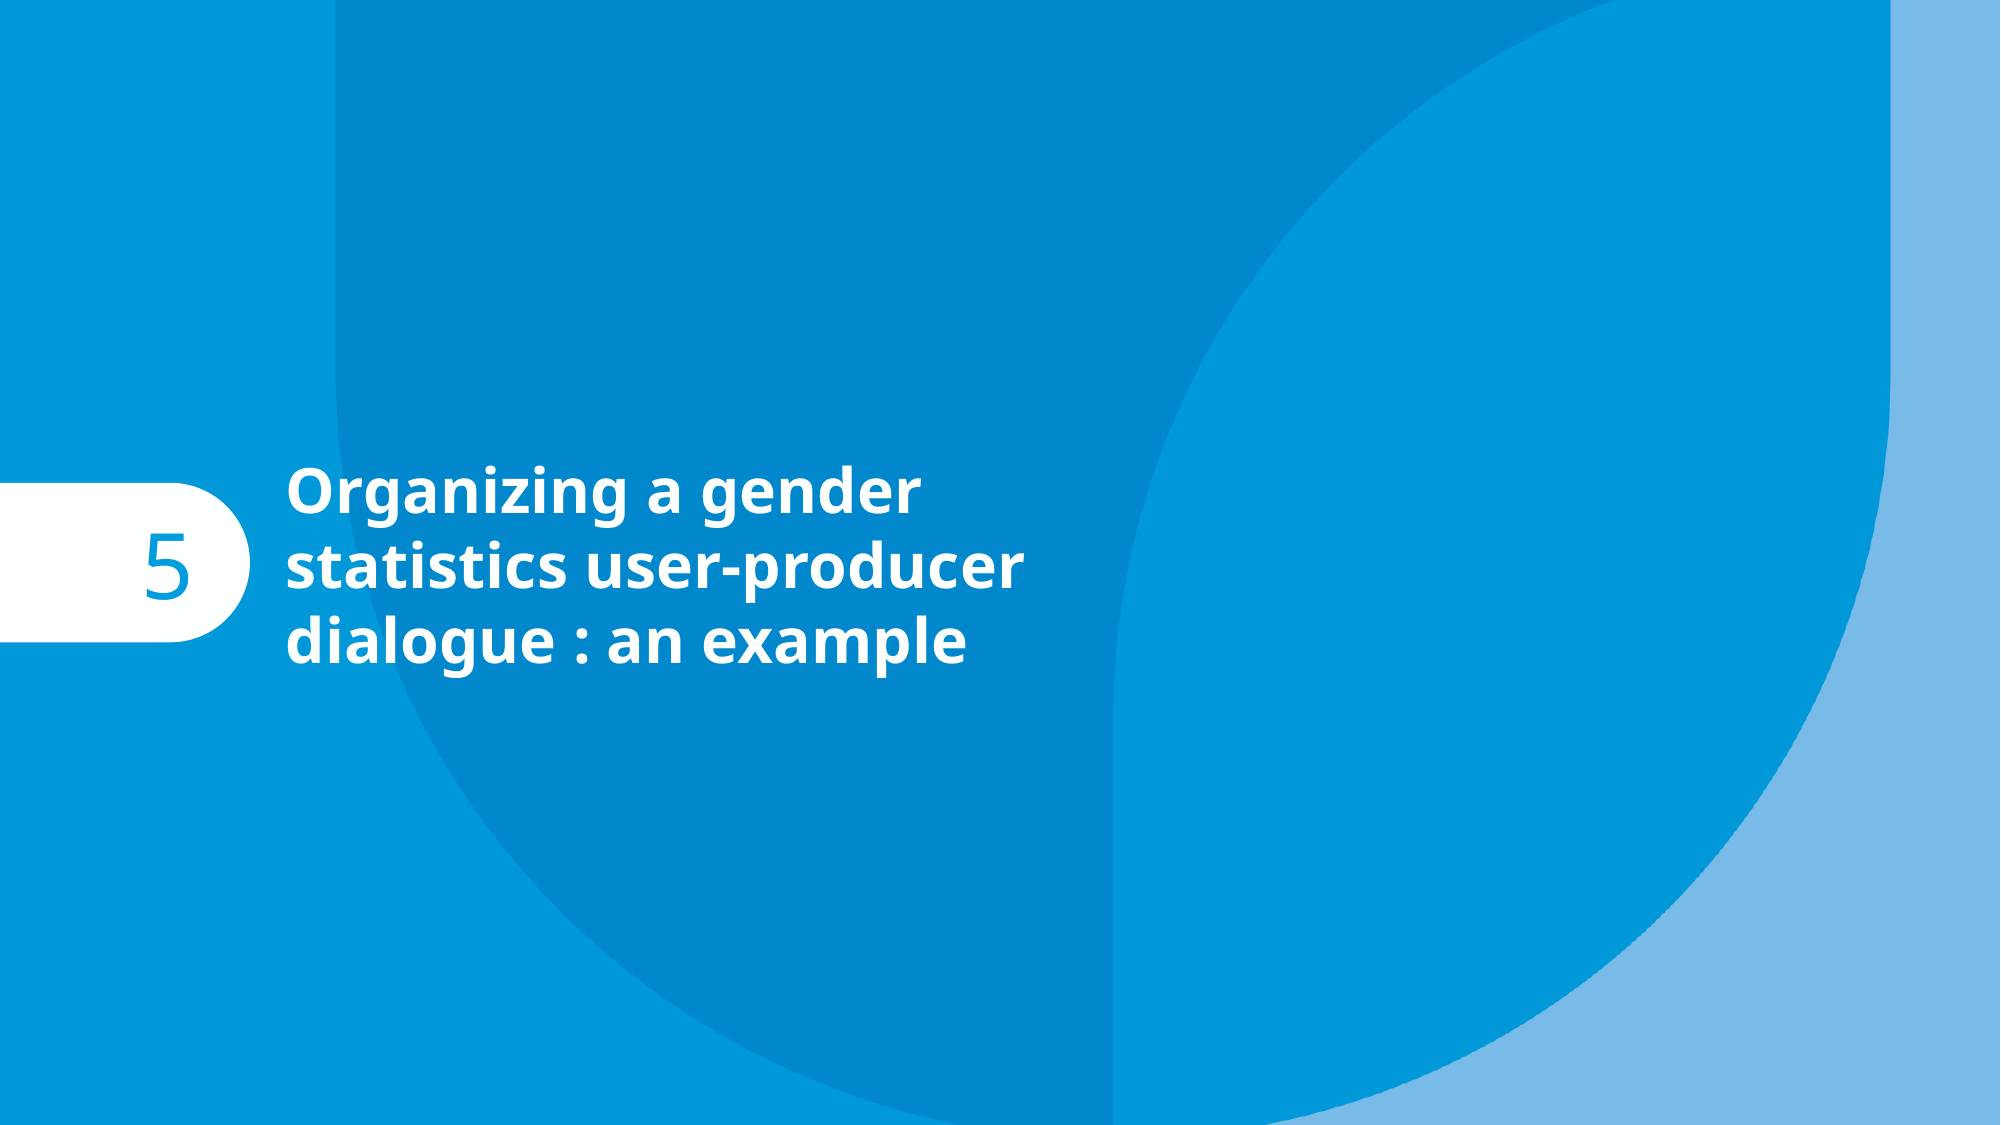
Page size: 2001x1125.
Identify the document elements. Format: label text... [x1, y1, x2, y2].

list Organizing a gender statistics user-producer dialogue : an example [285, 450, 1044, 678]
list 5 [2, 506, 194, 619]
